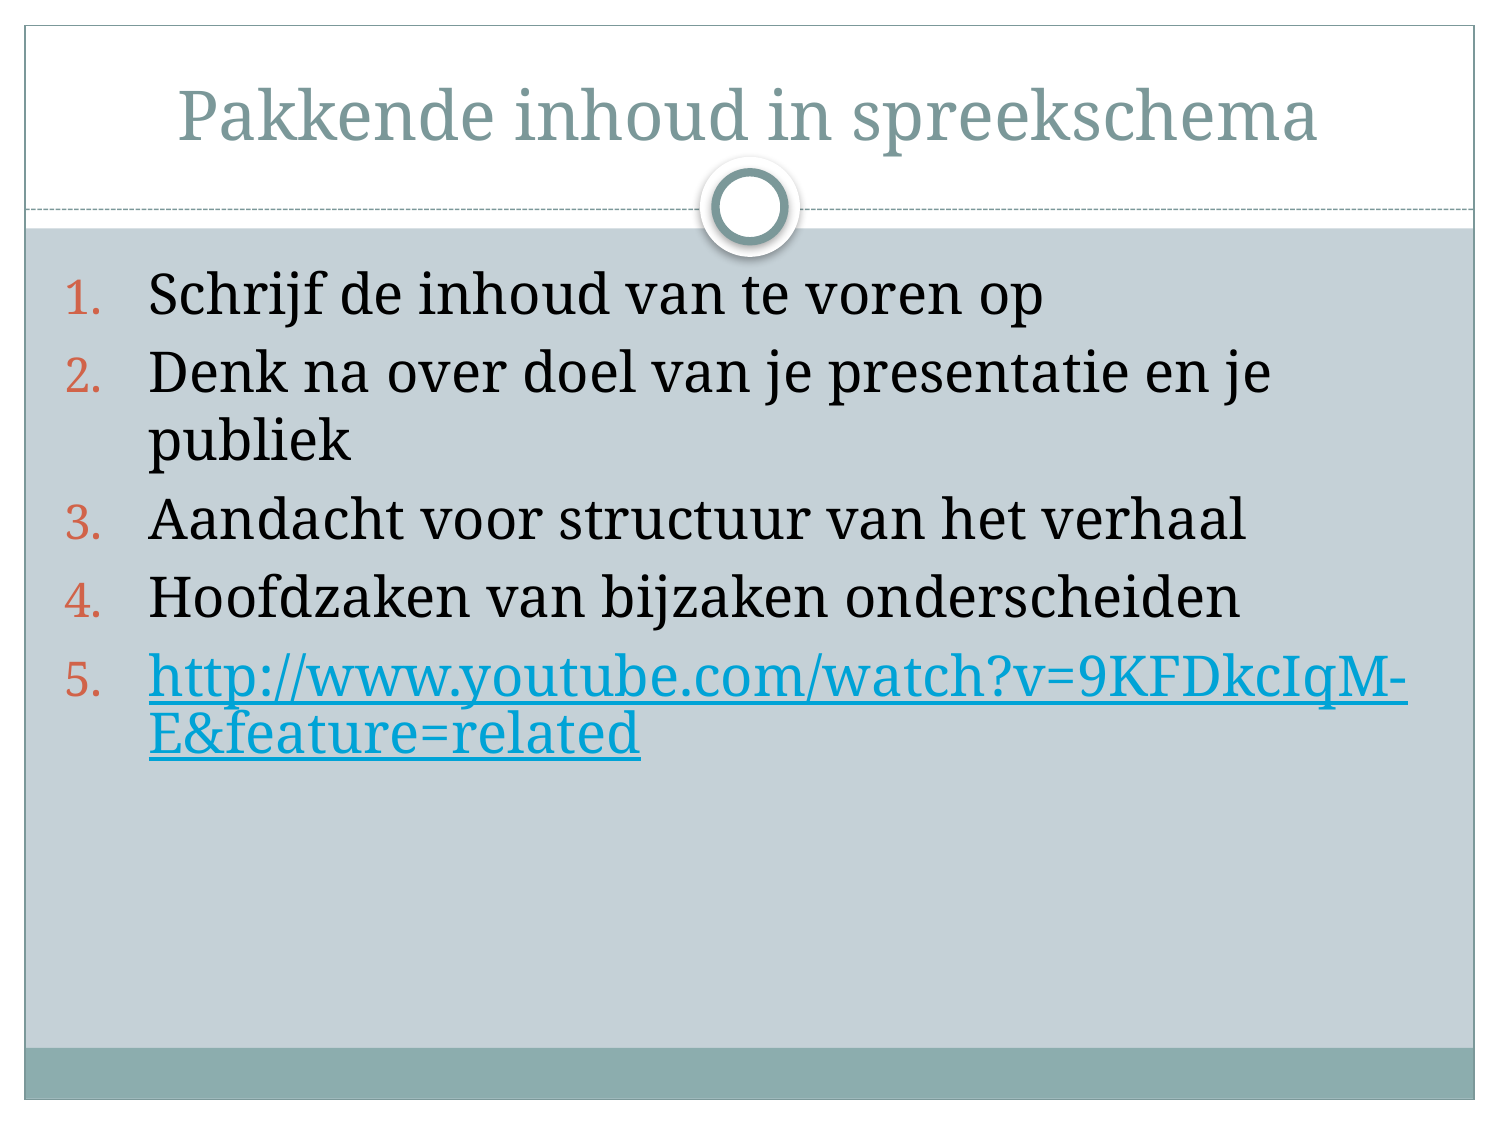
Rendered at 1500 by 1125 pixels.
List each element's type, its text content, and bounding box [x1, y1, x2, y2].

title Pakkende inhoud in spreekschema [49, 37, 1450, 162]
list Schrijf de inhoud van te voren op Denk na over doel van je presentatie en je publiek Aandacht voor structuur van het verhaal Hoofdzaken van bijzaken onderscheiden http://www.youtube.com/watch?v=9KFDkcIqM-E&feature=related [49, 250, 1445, 1001]
